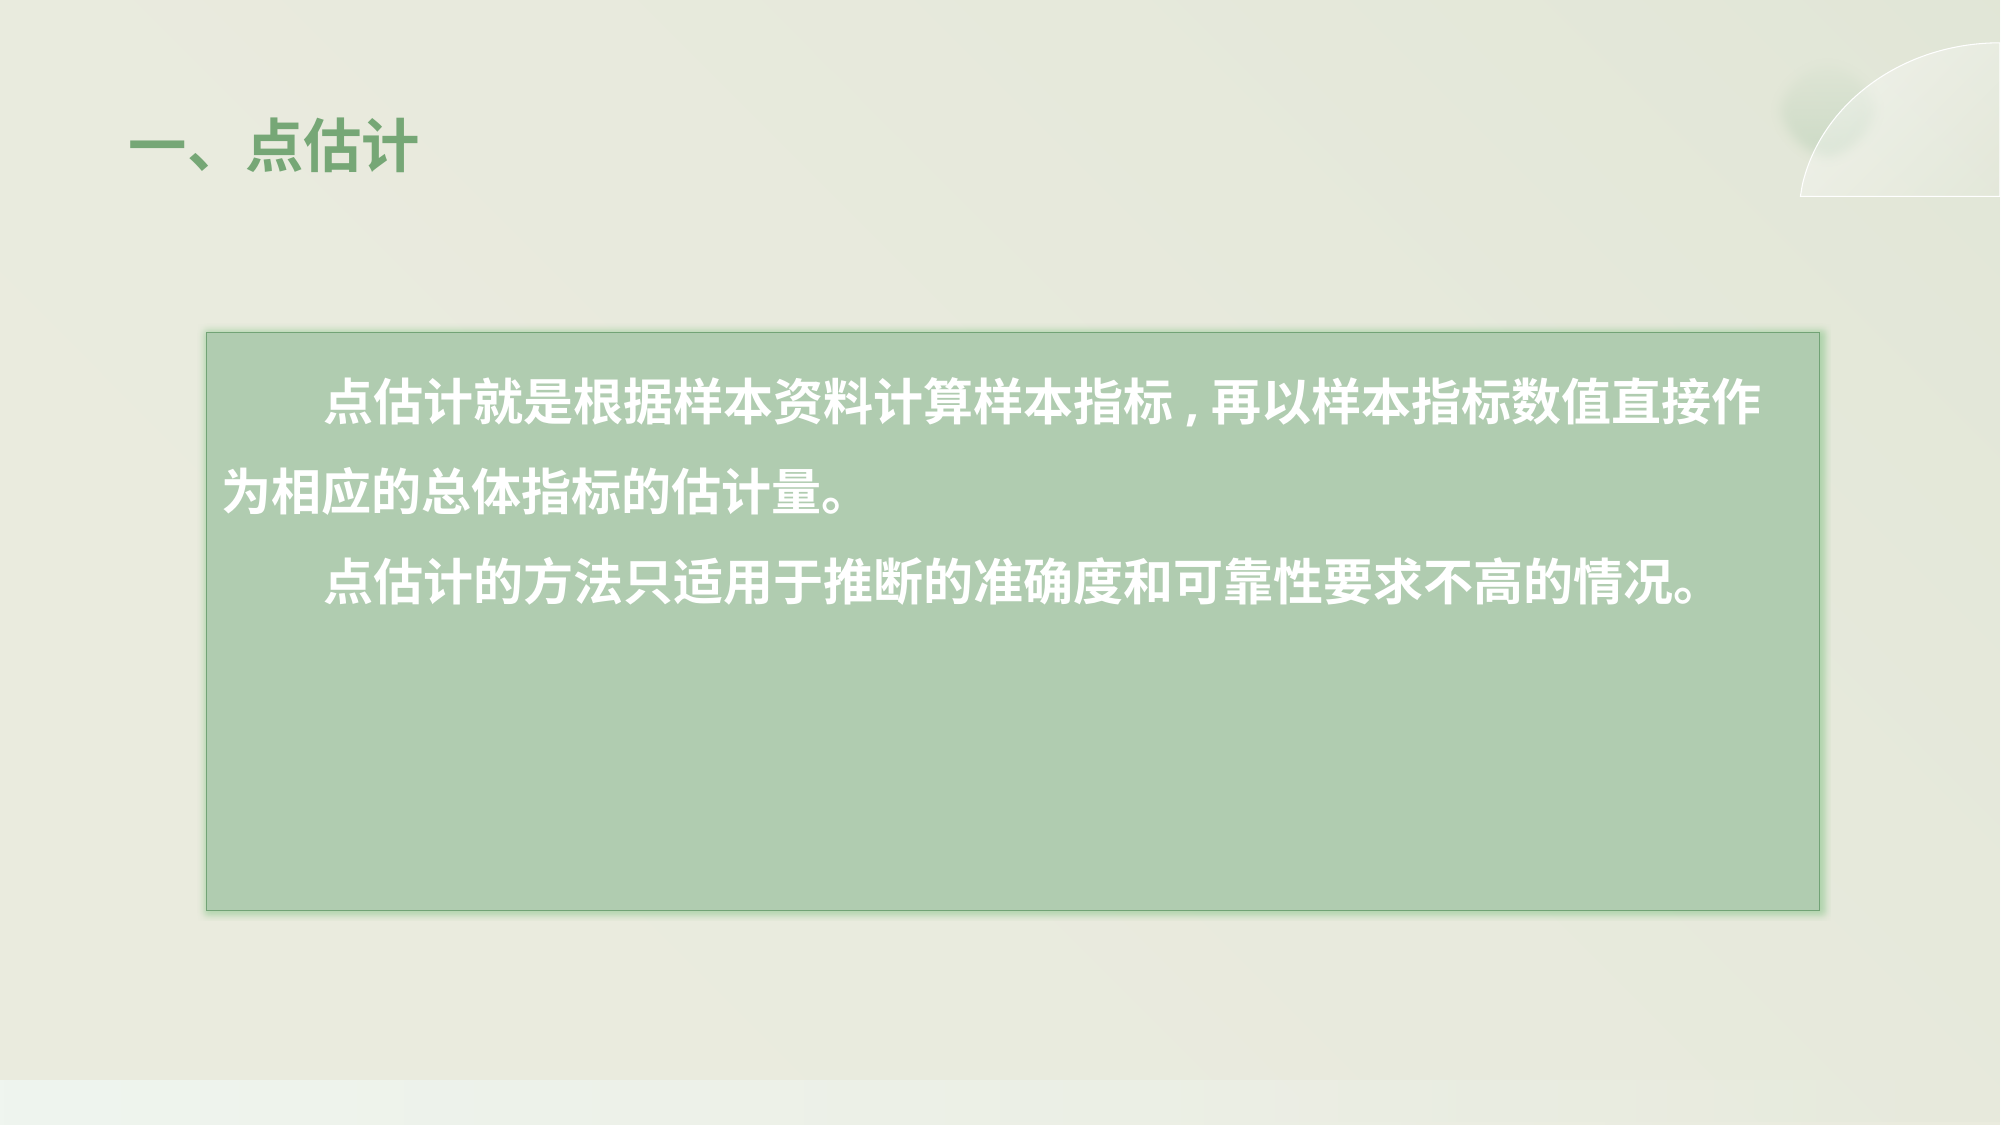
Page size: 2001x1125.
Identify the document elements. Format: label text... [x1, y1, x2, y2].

text_box 一、点估计 [114, 73, 883, 224]
